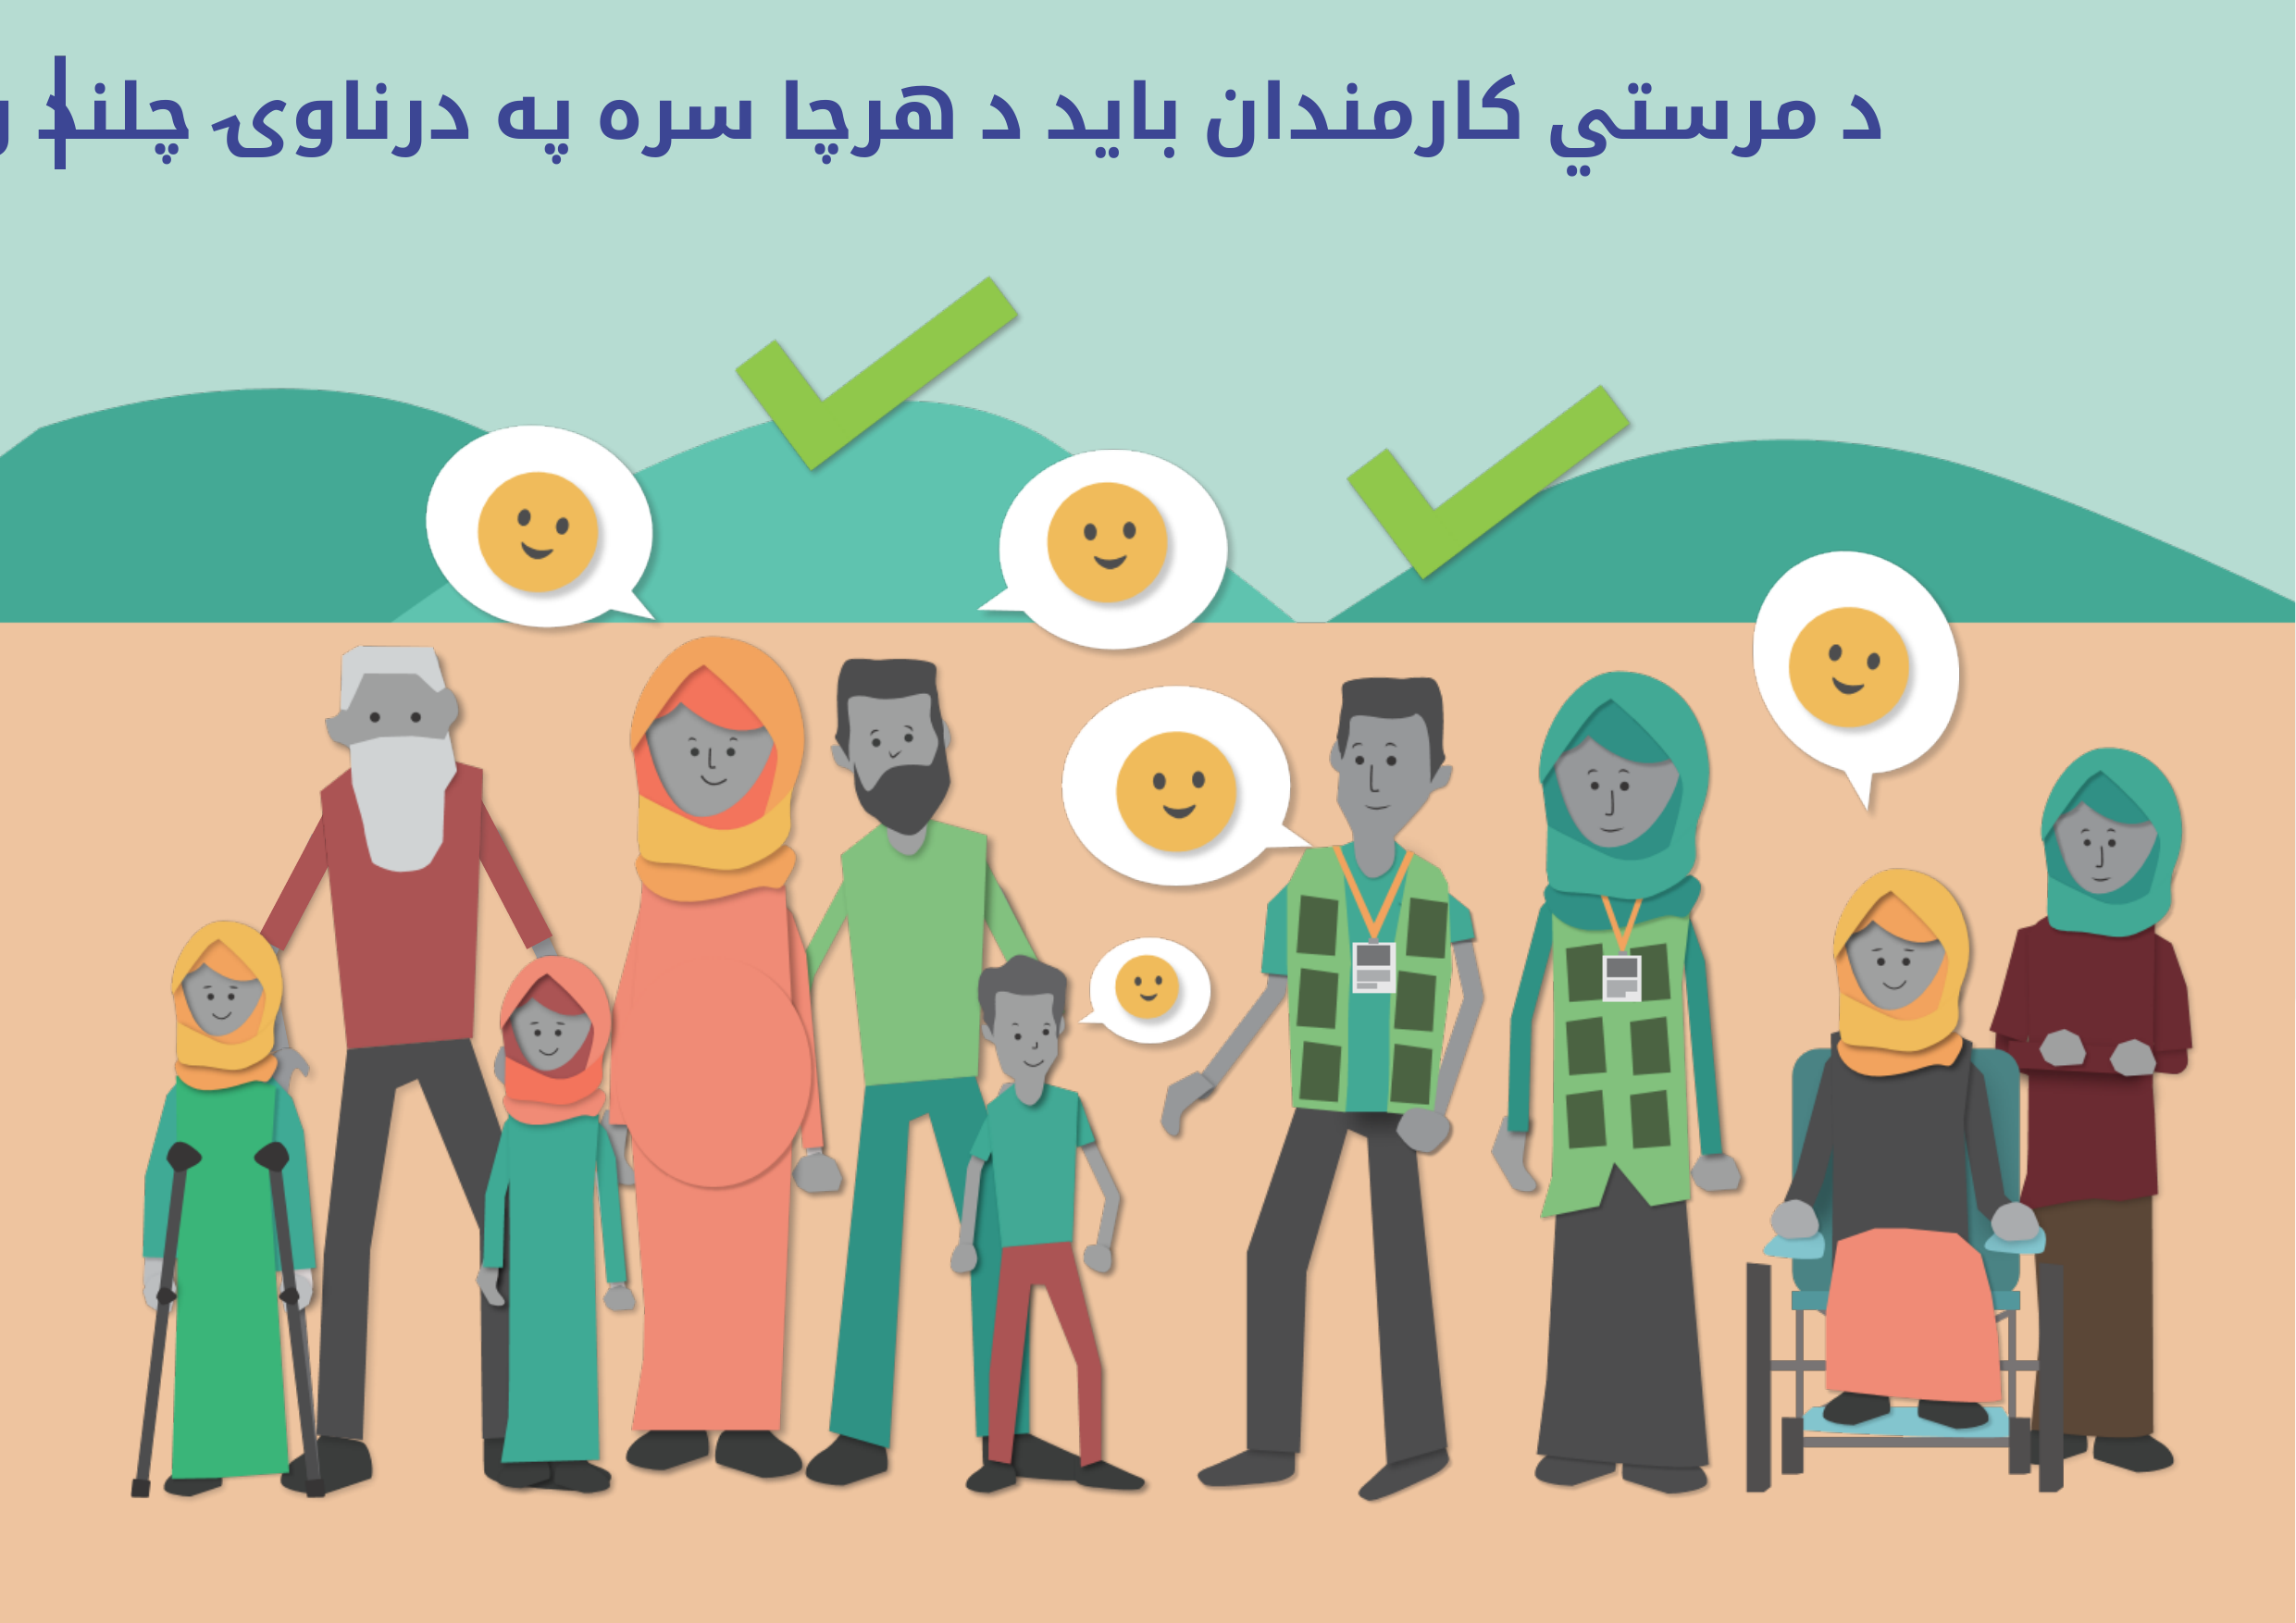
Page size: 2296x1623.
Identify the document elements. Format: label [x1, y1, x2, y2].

text_box [0, 0, 2296, 1623]
